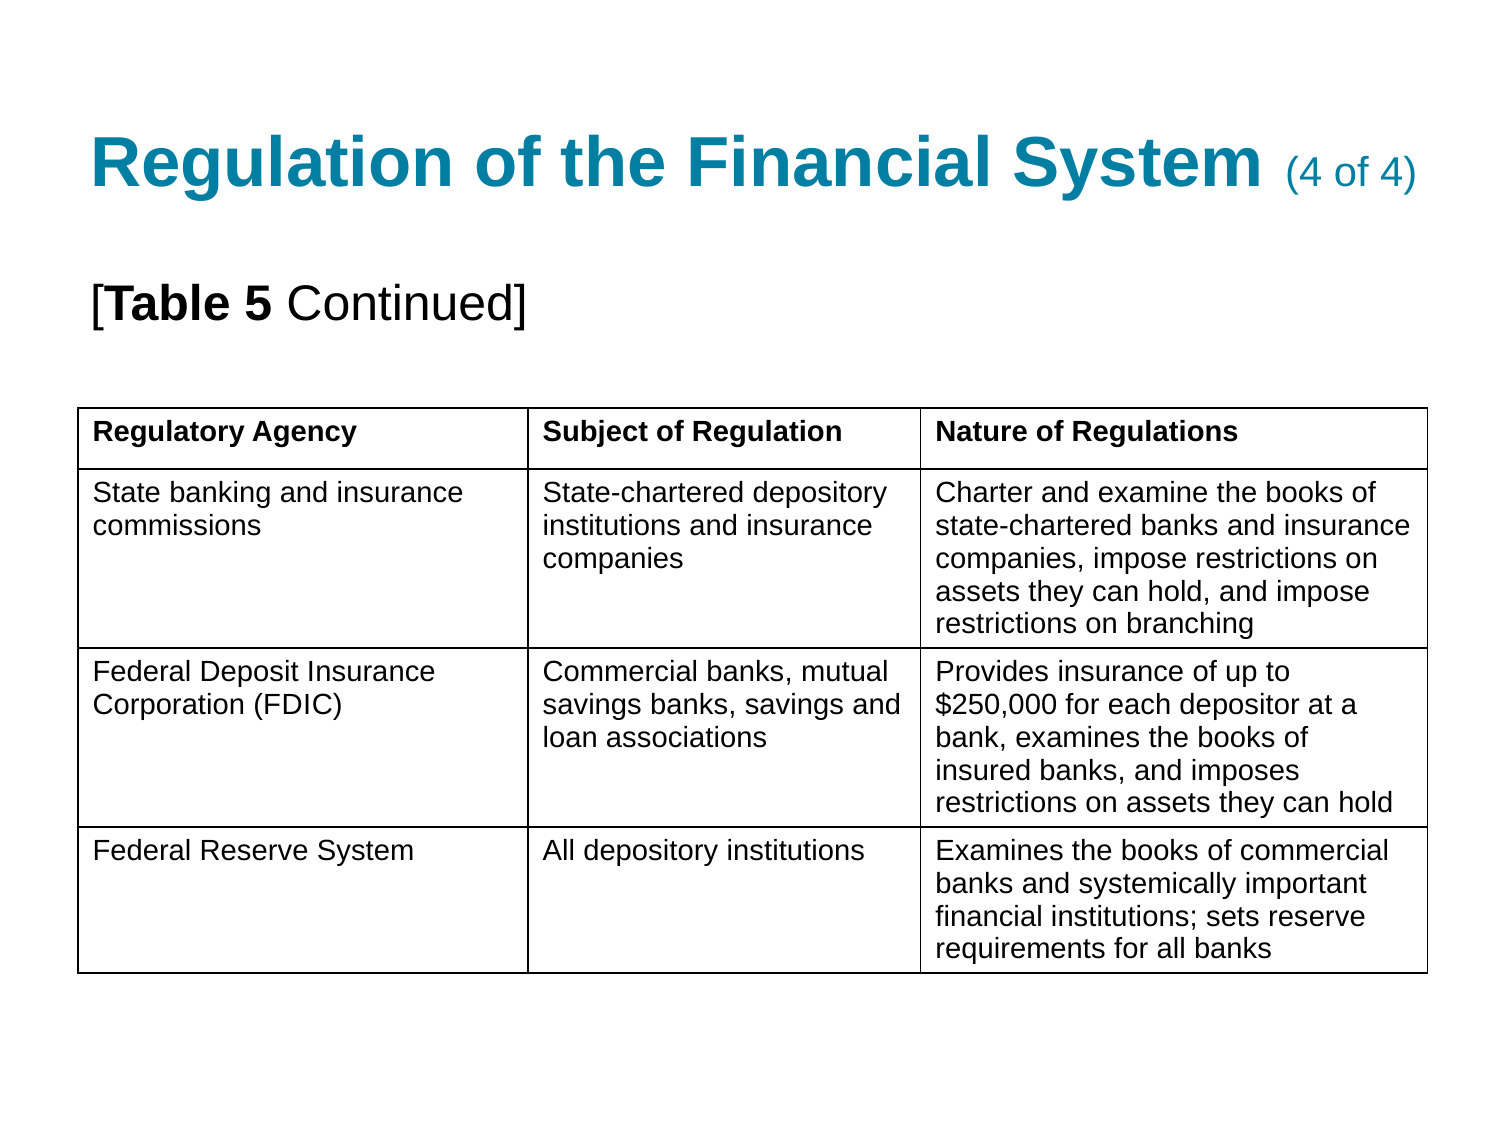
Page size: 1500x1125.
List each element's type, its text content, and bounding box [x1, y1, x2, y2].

table_cell Provides insurance of up to $250,000 for each depositor at a bank, examines the books of insured banks, and imposes restrictions on assets they can hold [921, 649, 1427, 826]
table_cell Federal Deposit Insurance Corporation (F D I C) [79, 649, 527, 826]
table_cell State-chartered depository institutions and insurance companies [529, 470, 920, 647]
table_cell Federal Reserve System [79, 828, 527, 972]
table_cell All depository institutions [529, 828, 920, 972]
table_header Nature of Regulations [921, 409, 1427, 468]
table_cell Commercial banks, mutual savings banks, savings and loan associations [529, 649, 920, 826]
table_header Subject of Regulation [529, 409, 920, 468]
table_cell Charter and examine the books of state-chartered banks and insurance companies, impose restrictions on assets they can hold, and impose restrictions on branching [921, 470, 1427, 647]
list [Table 5 Continued] [75, 255, 1447, 357]
table_cell Examines the books of commercial banks and systemically important financial institutions; sets reserve requirements for all banks [921, 828, 1427, 972]
title Regulation of the Financial System (4 of 4) [75, 35, 1459, 216]
table_header Regulatory Agency [79, 409, 527, 468]
table_cell State banking and insurance commissions [79, 470, 527, 647]
